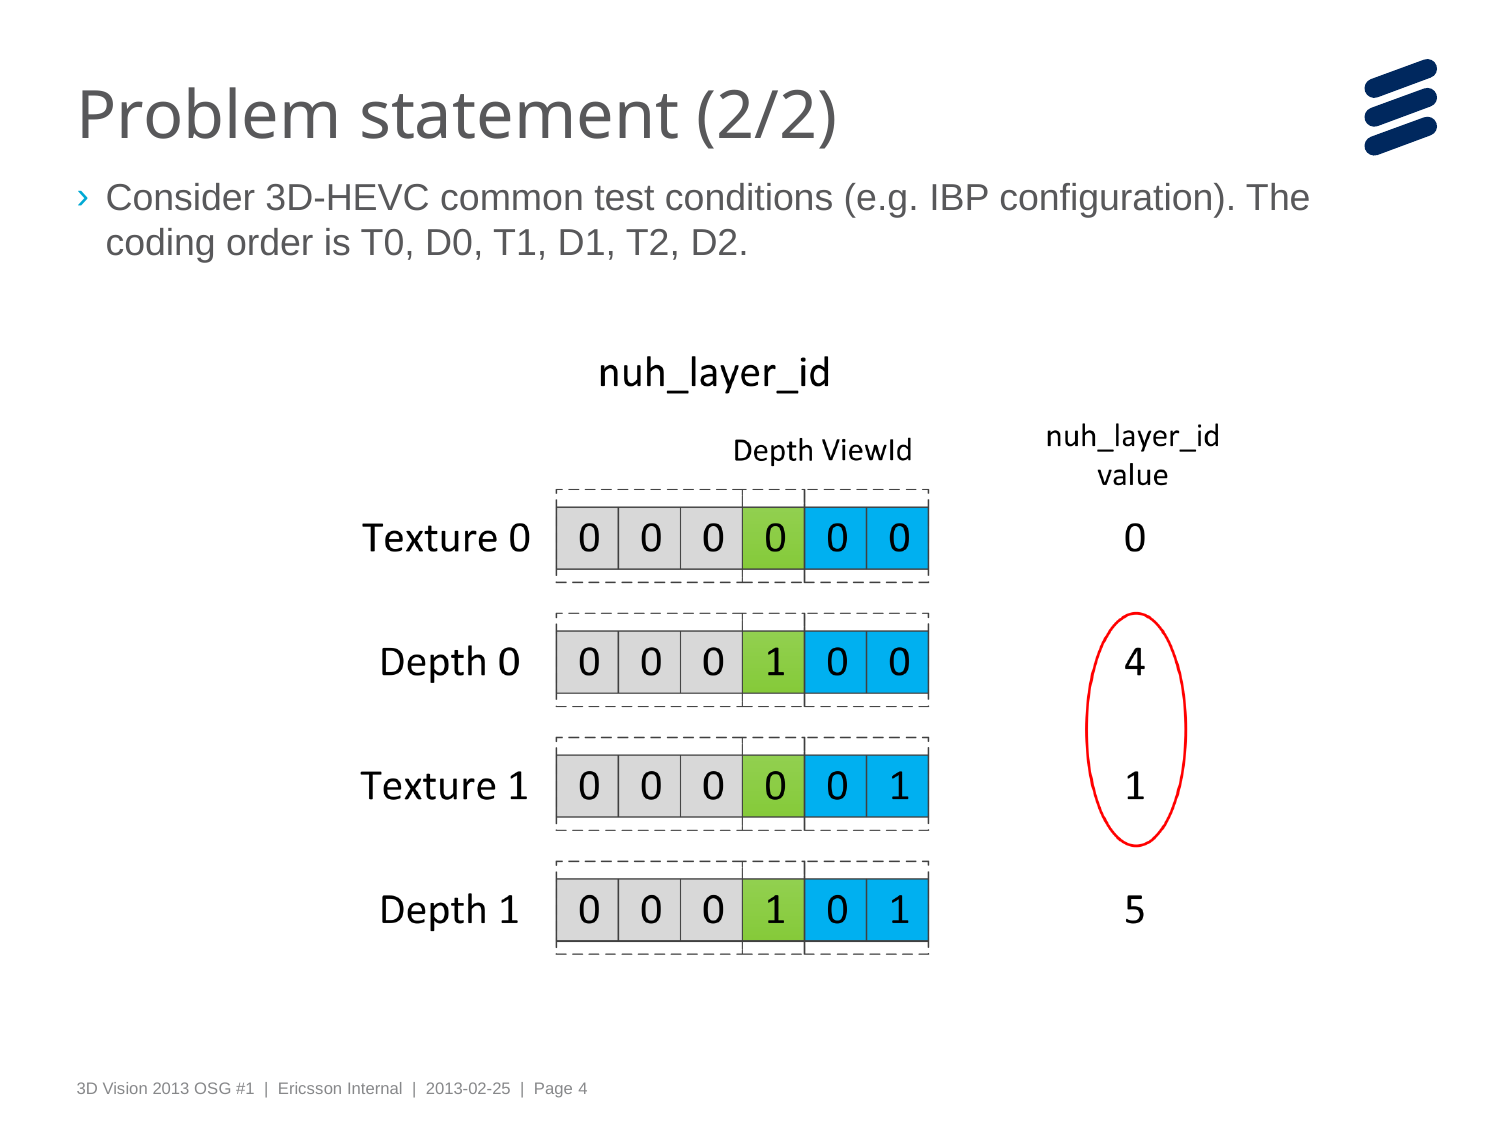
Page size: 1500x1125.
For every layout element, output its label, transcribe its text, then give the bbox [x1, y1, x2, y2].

list Consider 3D-HEVC common test conditions (e.g. IBP configuration). The coding order is T0, D0, T1, D1, T2, D2. [64, 172, 1436, 291]
picture [359, 338, 1235, 955]
title Problem statement (2/2) [64, 79, 1295, 162]
